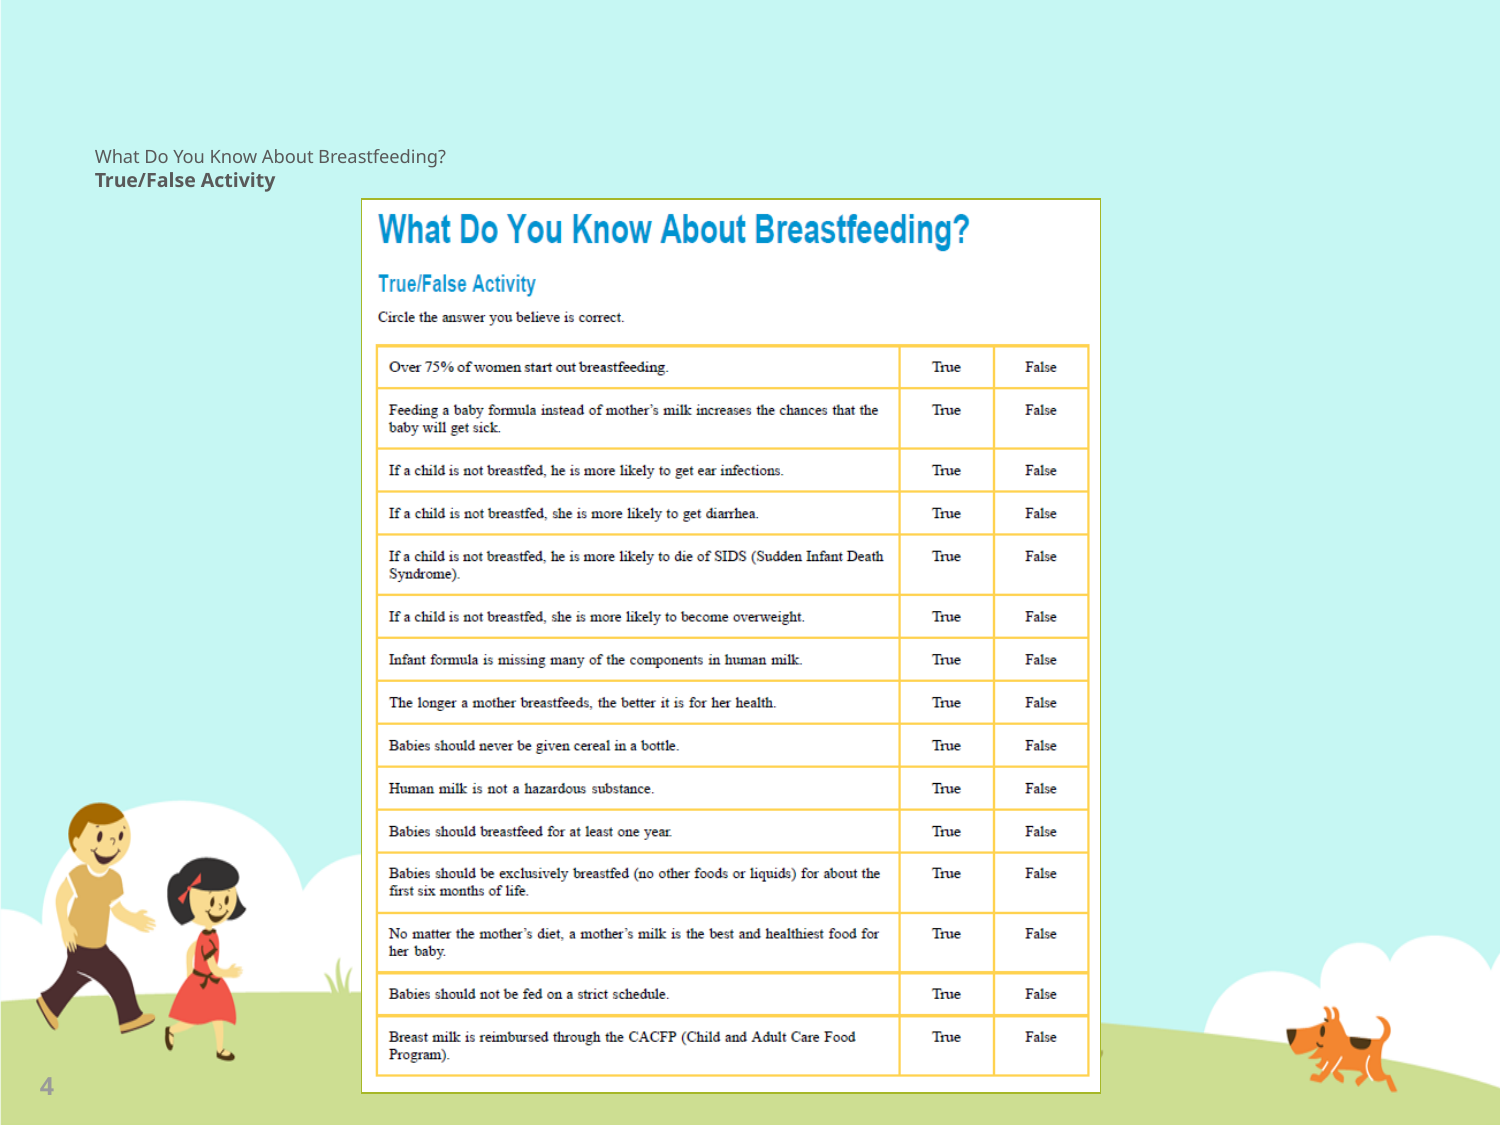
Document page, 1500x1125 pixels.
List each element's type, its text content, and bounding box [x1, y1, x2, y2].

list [362, 199, 1100, 1093]
slide_number 4 [24, 1062, 375, 1125]
picture [0, 0, 1500, 1125]
title What Do You Know About Breastfeeding? True/False Activity [75, 24, 1388, 200]
list [112, 249, 362, 1038]
